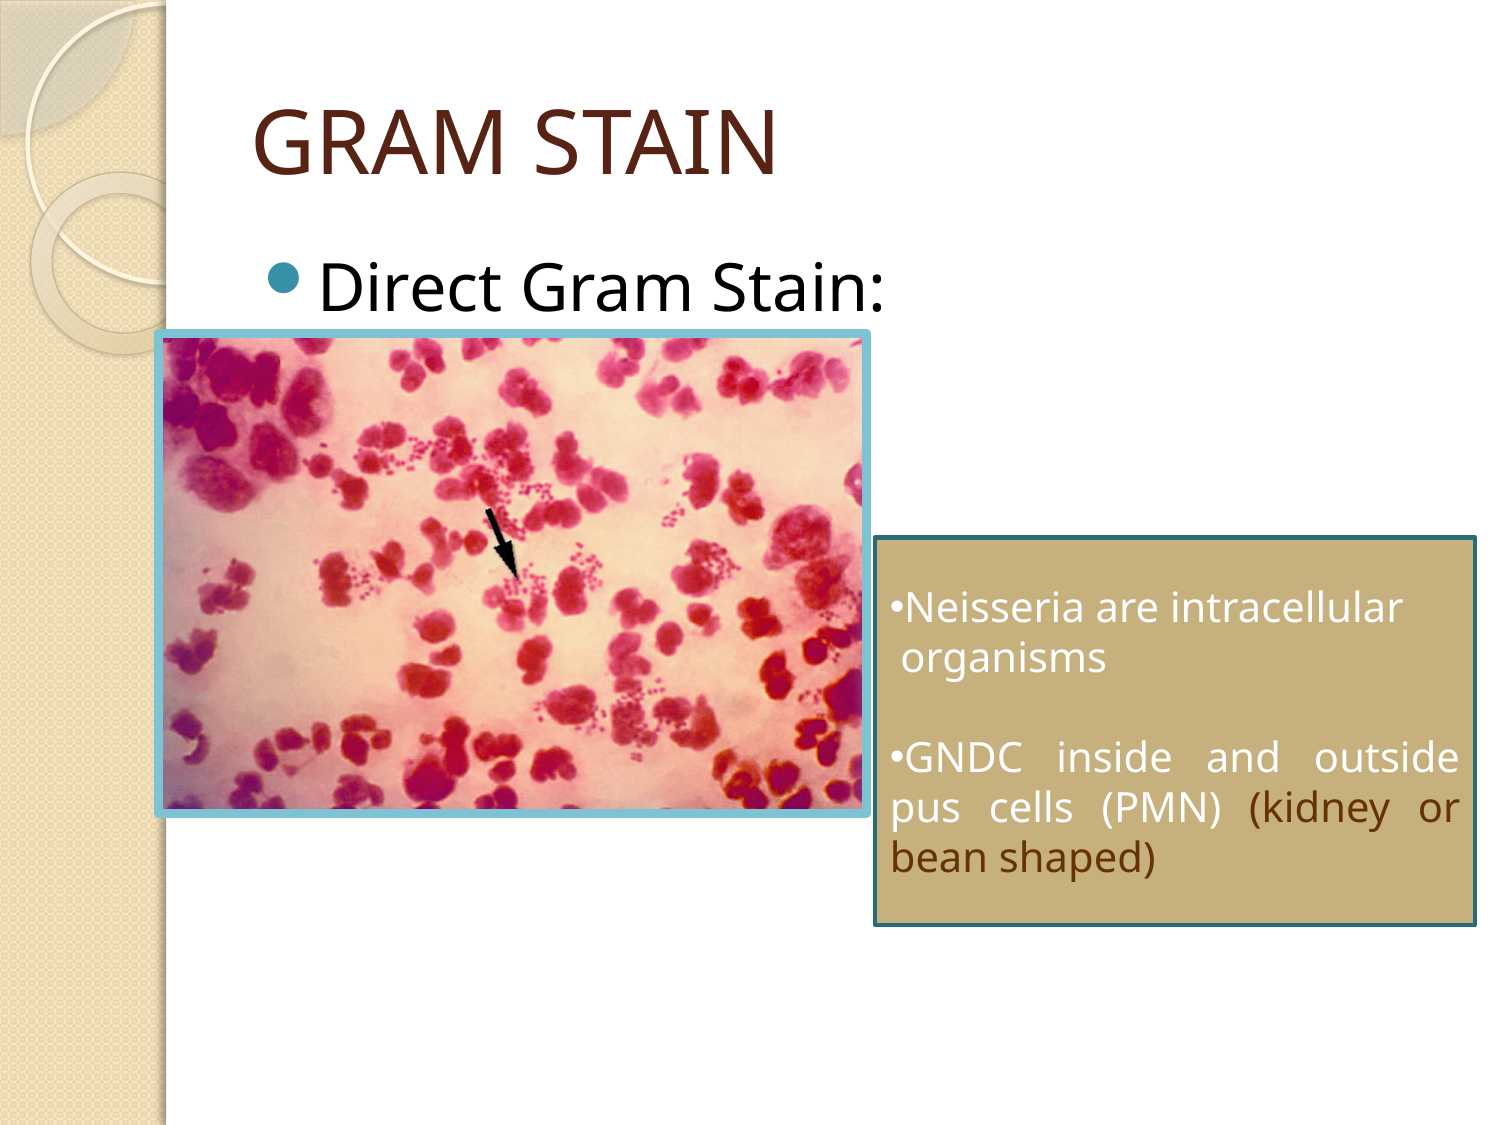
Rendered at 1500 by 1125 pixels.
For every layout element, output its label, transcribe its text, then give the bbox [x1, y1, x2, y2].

text_box Neisseria are intracellular organisms GNDC inside and outside pus cells (PMN) (kidney or bean shaped) [873, 535, 1477, 927]
title GRAM STAIN [235, 45, 1466, 233]
list Direct Gram Stain: [235, 237, 1466, 1025]
picture [162, 337, 863, 810]
